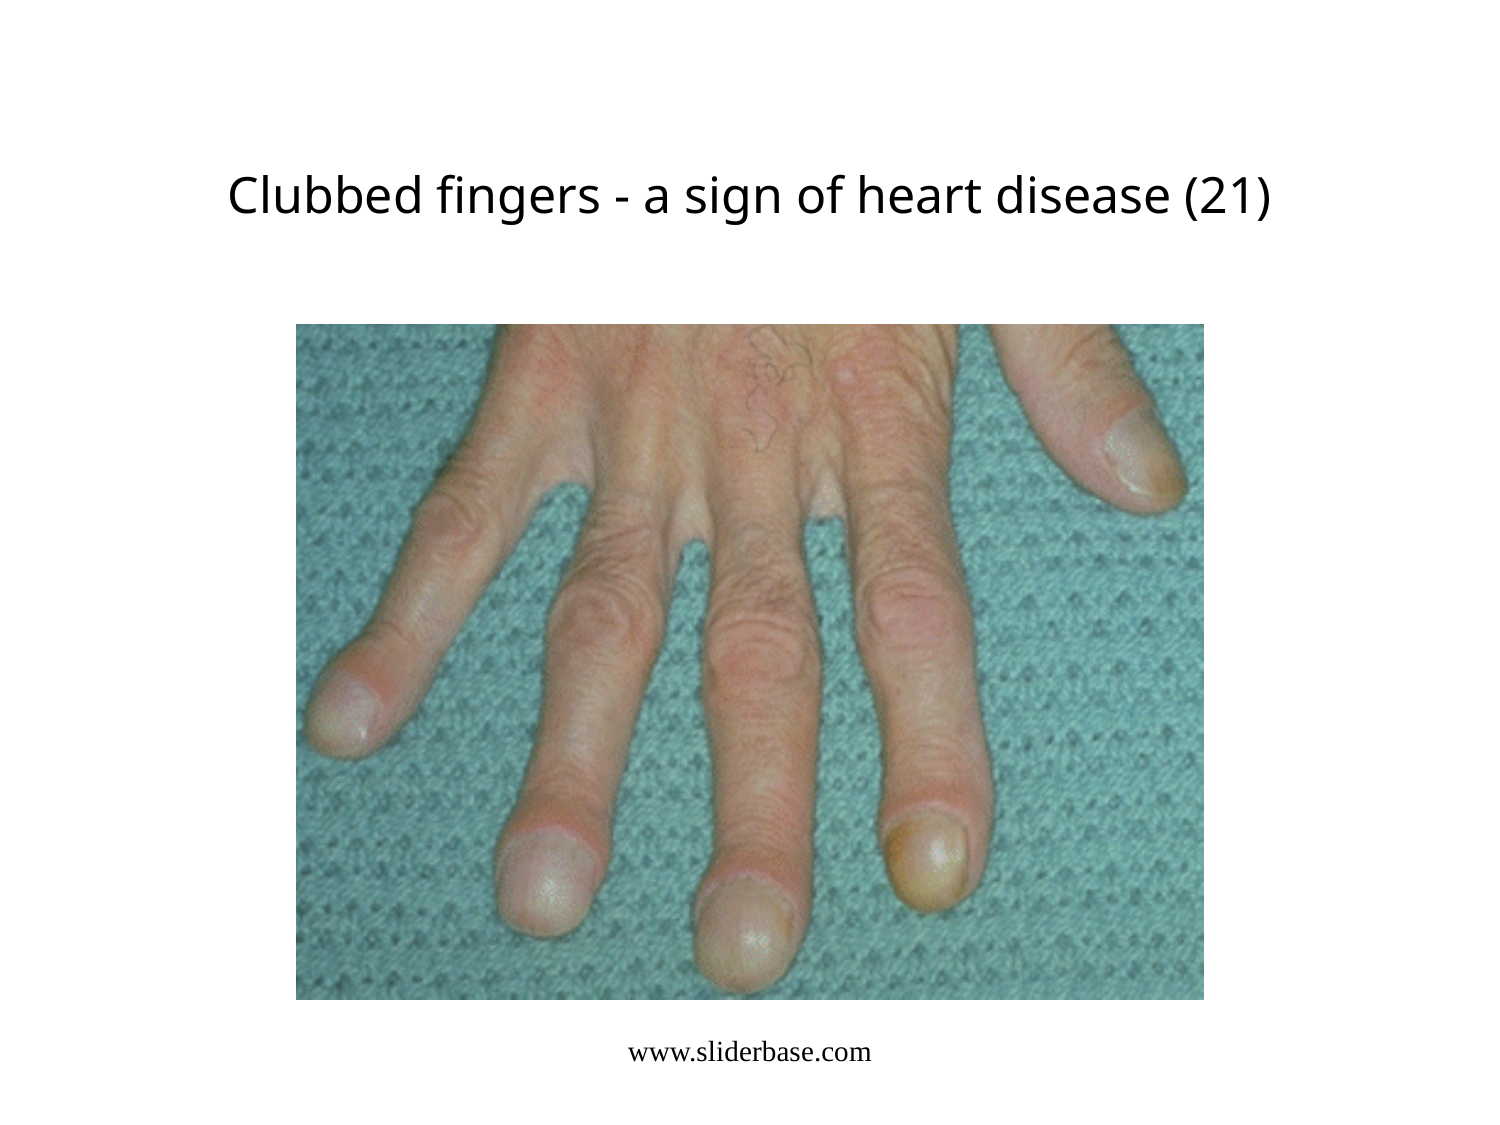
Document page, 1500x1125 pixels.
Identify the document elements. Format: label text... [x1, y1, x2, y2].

footer www.sliderbase.com [512, 1025, 988, 1100]
title Clubbed fingers - a sign of heart disease (21) [112, 99, 1388, 288]
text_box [296, 324, 1204, 1001]
